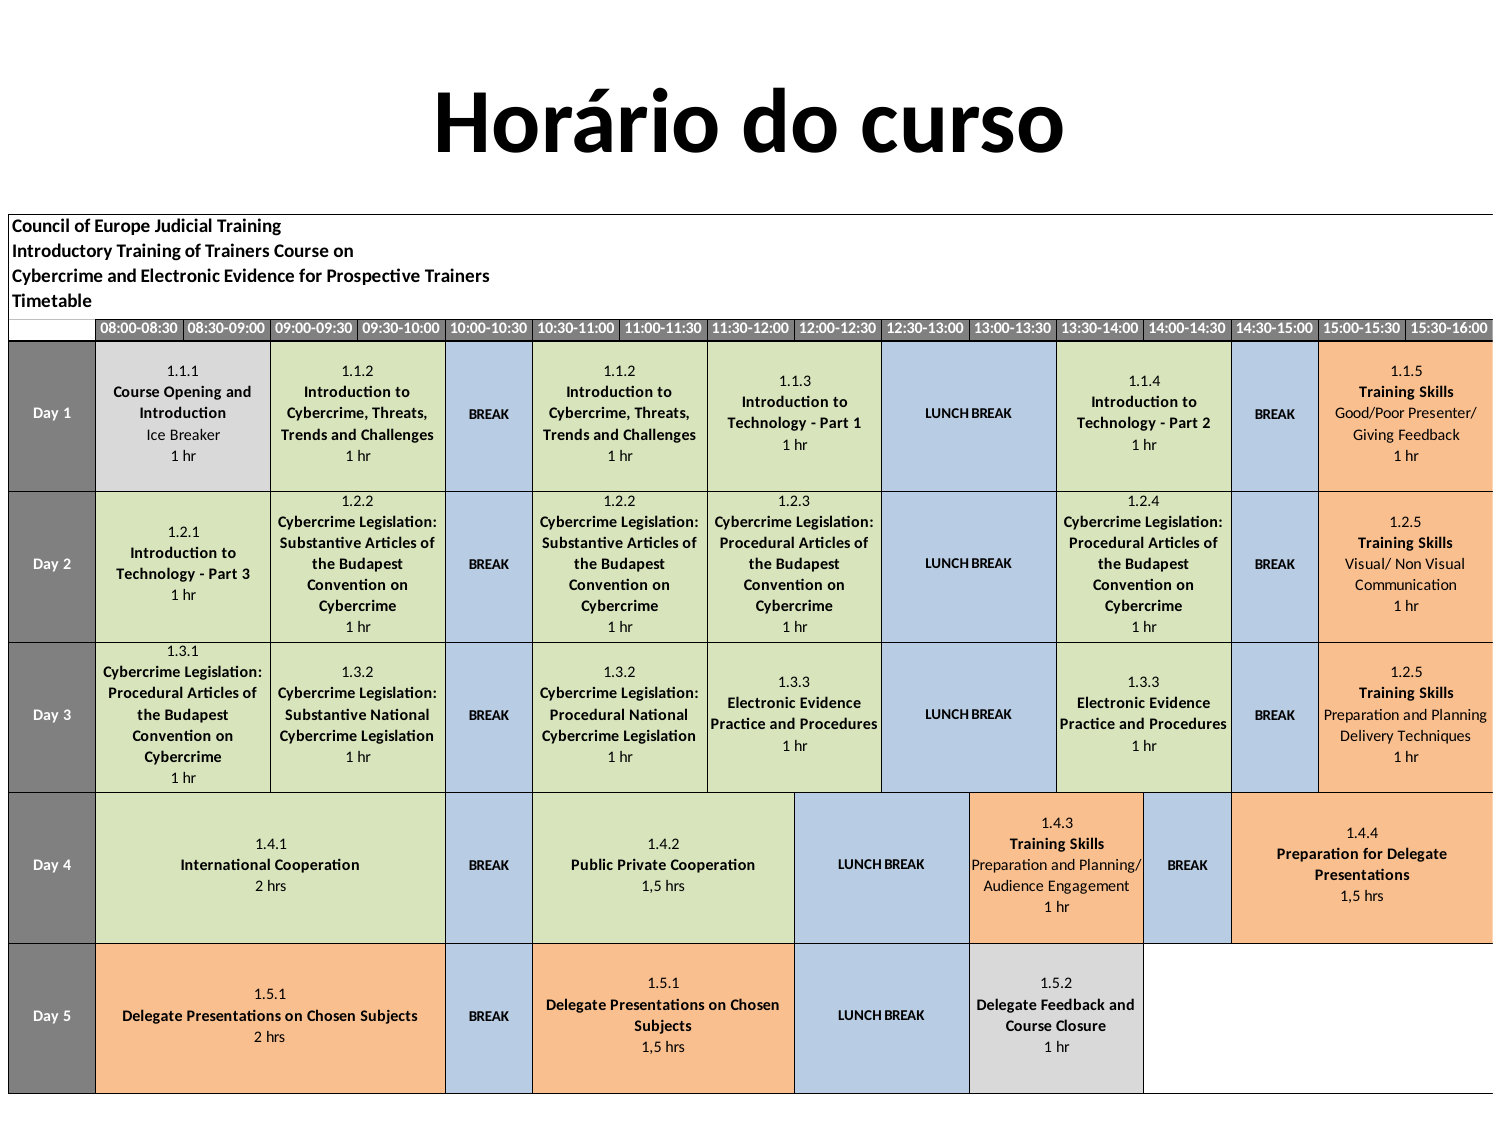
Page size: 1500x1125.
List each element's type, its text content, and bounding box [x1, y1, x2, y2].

picture [7, 213, 1494, 1095]
title Horário do curso [75, 45, 1425, 188]
